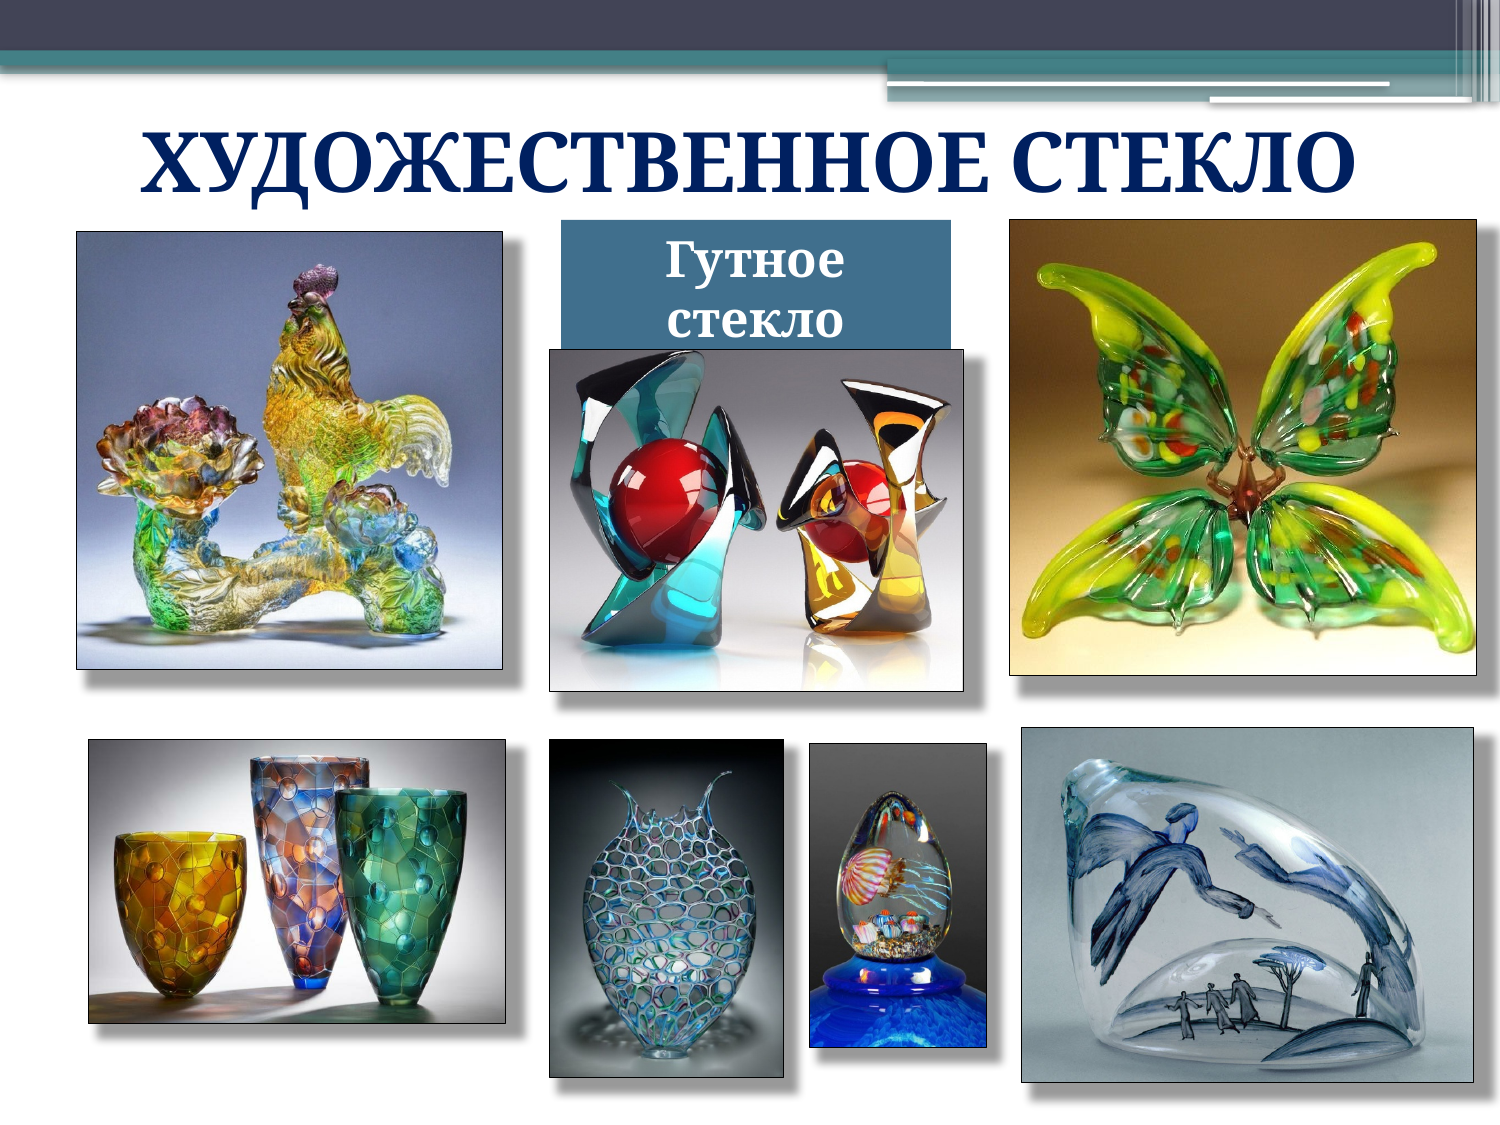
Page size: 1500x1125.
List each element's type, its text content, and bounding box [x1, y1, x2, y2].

picture [548, 739, 784, 1077]
text_box ХУДОЖЕСТВЕННОЕ СТЕКЛО [0, 101, 1500, 217]
picture [1009, 219, 1477, 676]
picture [88, 739, 505, 1024]
text_box Гутное стекло [561, 219, 951, 346]
picture [76, 231, 503, 670]
picture [808, 742, 987, 1047]
picture [548, 349, 963, 692]
picture [1021, 727, 1474, 1083]
